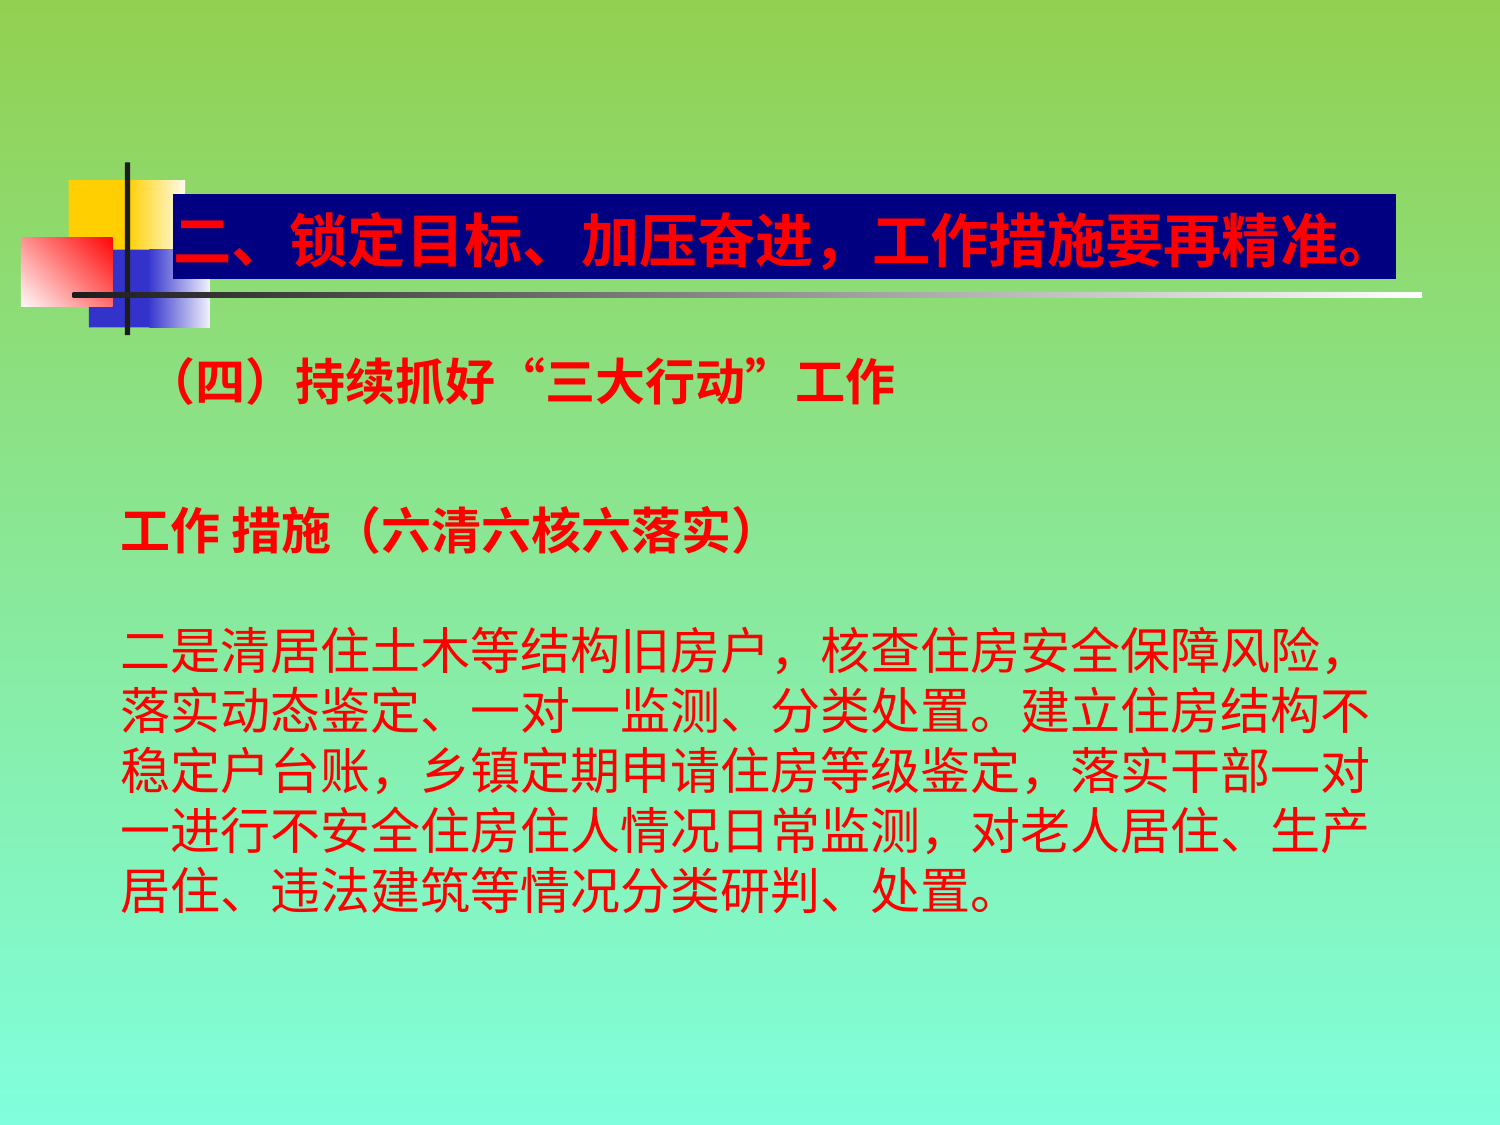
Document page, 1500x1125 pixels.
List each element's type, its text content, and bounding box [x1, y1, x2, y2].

text_box [64, 484, 862, 560]
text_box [867, 478, 1074, 714]
text_box 工作 措施（六清六核六落实） 二是清居住土木等结构旧房户，核查住房安全保障风险，落实动态鉴定、一对一监测、分类处置。建立住房结构不稳定户台账，乡镇定期申请住房等级鉴定，落实干部一对一进行不安全住房住人情况日常监测，对老人居住、生产居住、违法建筑等情况分类研判、处置。 [105, 492, 1402, 987]
text_box 二、锁定目标、加压奋进，工作措施要再精准。 [158, 196, 1455, 282]
text_box （四）持续抓好“三大行动”工作 [130, 342, 1394, 418]
